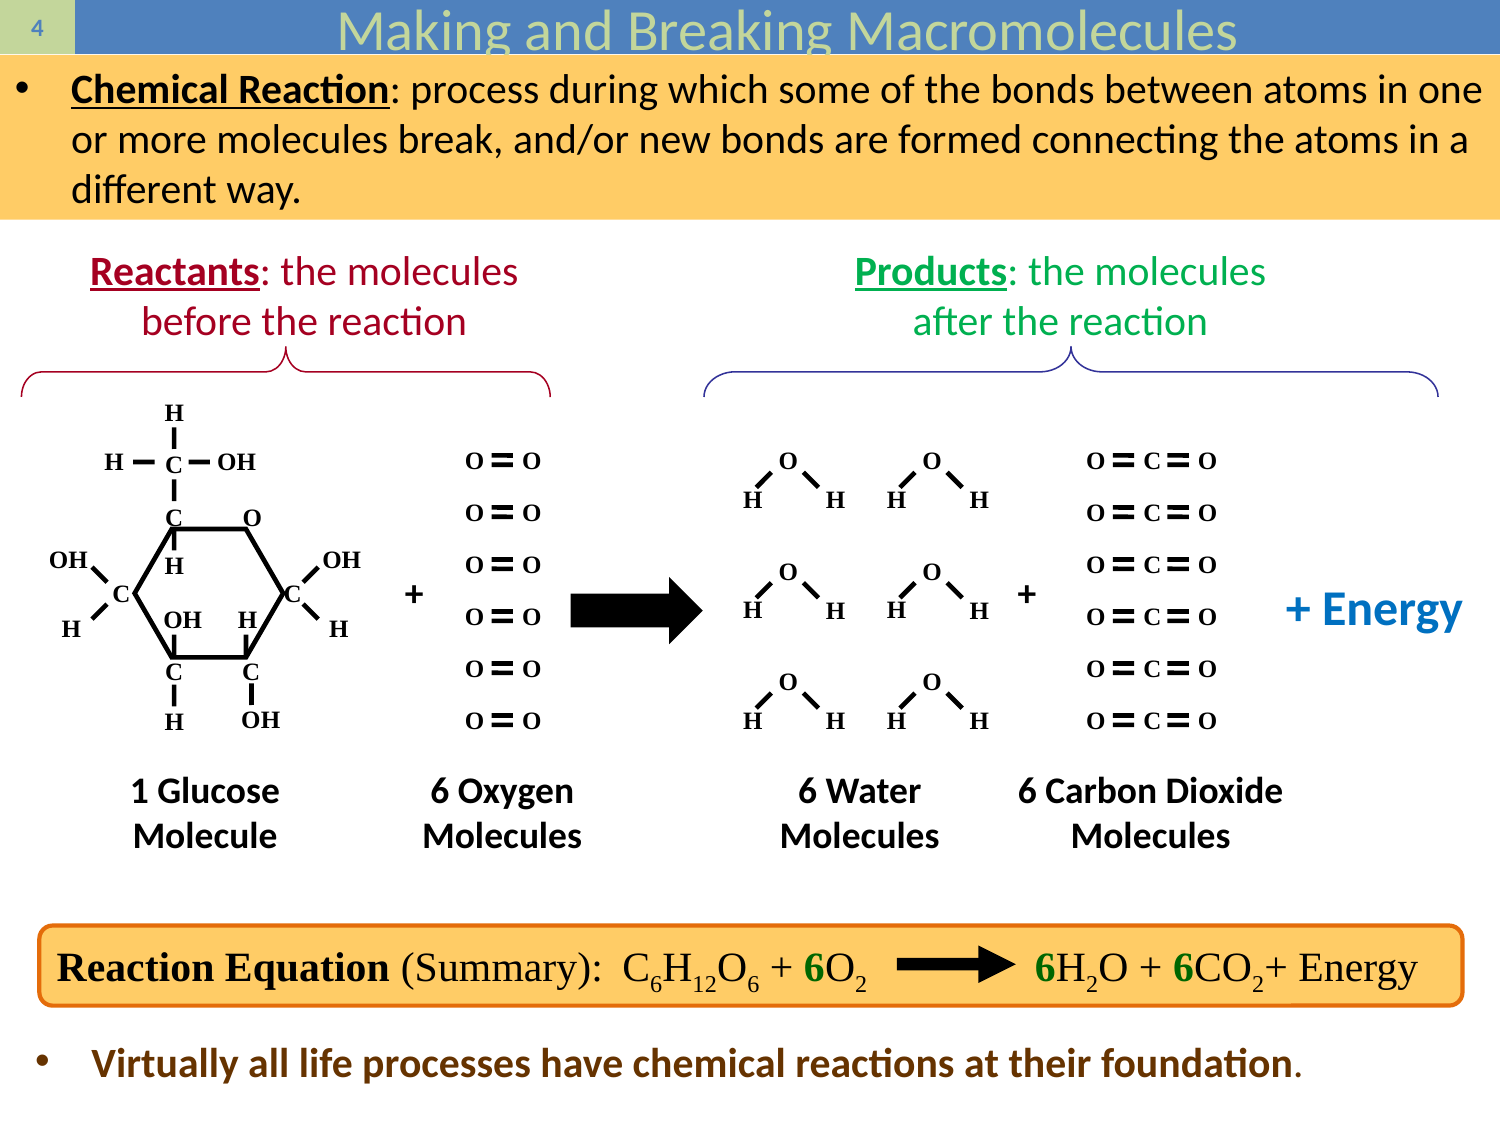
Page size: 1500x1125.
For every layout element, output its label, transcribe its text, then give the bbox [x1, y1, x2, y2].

title Making and Breaking Macromolecules [75, 0, 1500, 54]
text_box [977, 437, 1324, 866]
text_box Virtually all life processes have chemical reactions at their foundation. [20, 1028, 1472, 1093]
text_box [21, 351, 551, 398]
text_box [388, 437, 616, 866]
text_box [703, 351, 1439, 397]
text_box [728, 437, 975, 866]
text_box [26, 388, 384, 866]
text_box Products: the molecules after the reaction [826, 235, 1295, 351]
text_box [619, 575, 705, 646]
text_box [39, 925, 1463, 1006]
text_box + Energy [1327, 567, 1494, 643]
text_box Chemical Reaction: process during which some of the bonds between atoms in one or more molecules break, and/or new bonds are formed connecting the atoms in a different way. [0, 54, 1500, 220]
text_box Reactants: the molecules before the reaction [38, 235, 571, 351]
